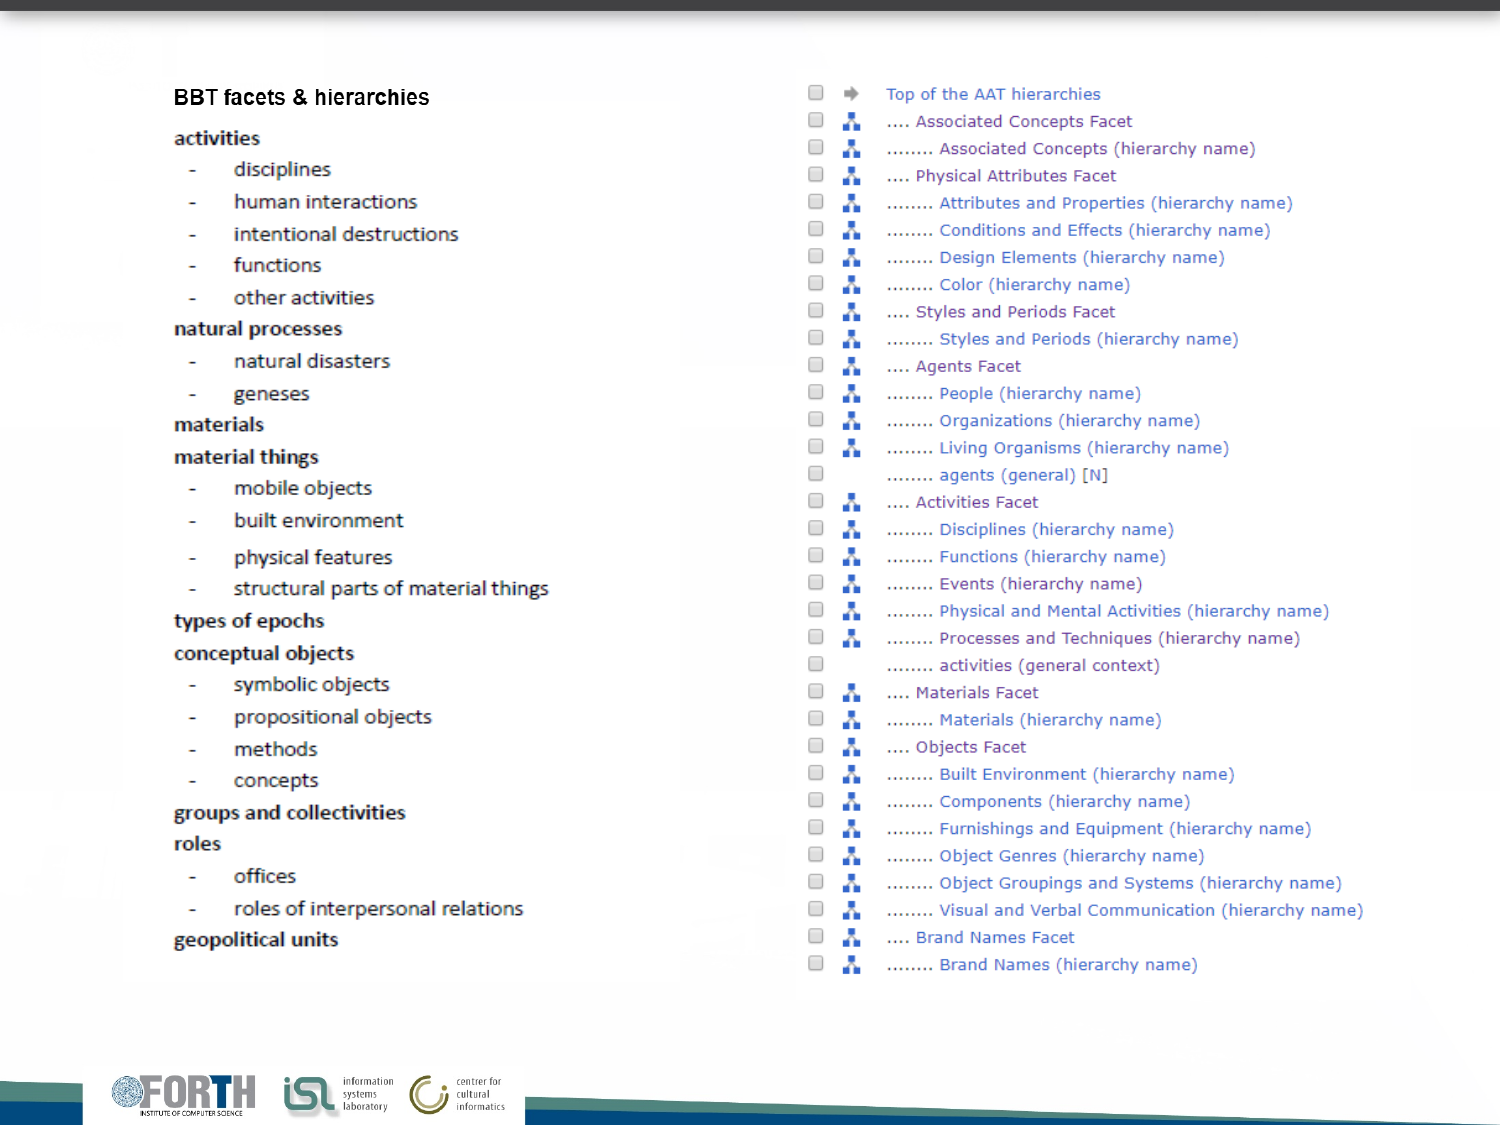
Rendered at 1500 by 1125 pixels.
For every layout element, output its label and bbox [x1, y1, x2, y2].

picture [0, 0, 1500, 1125]
list [90, 647, 1496, 1125]
